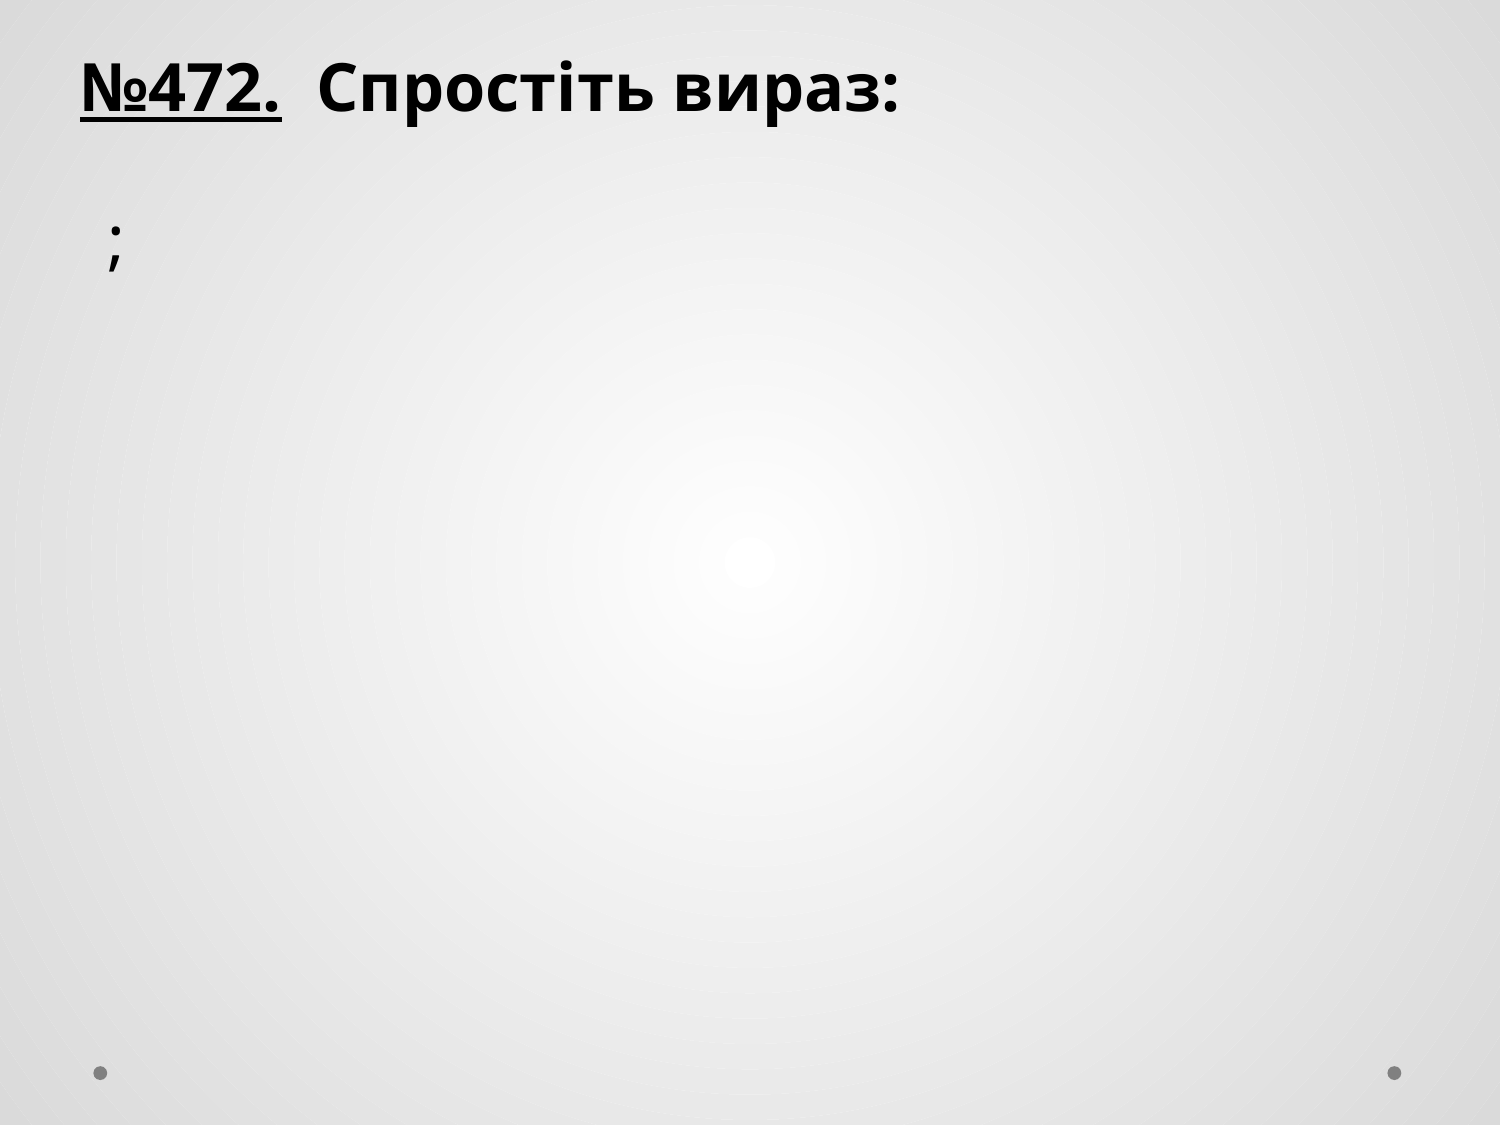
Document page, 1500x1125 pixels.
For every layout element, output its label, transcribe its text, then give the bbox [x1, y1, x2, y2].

title №472. Спростіть вираз: [64, 30, 1415, 133]
